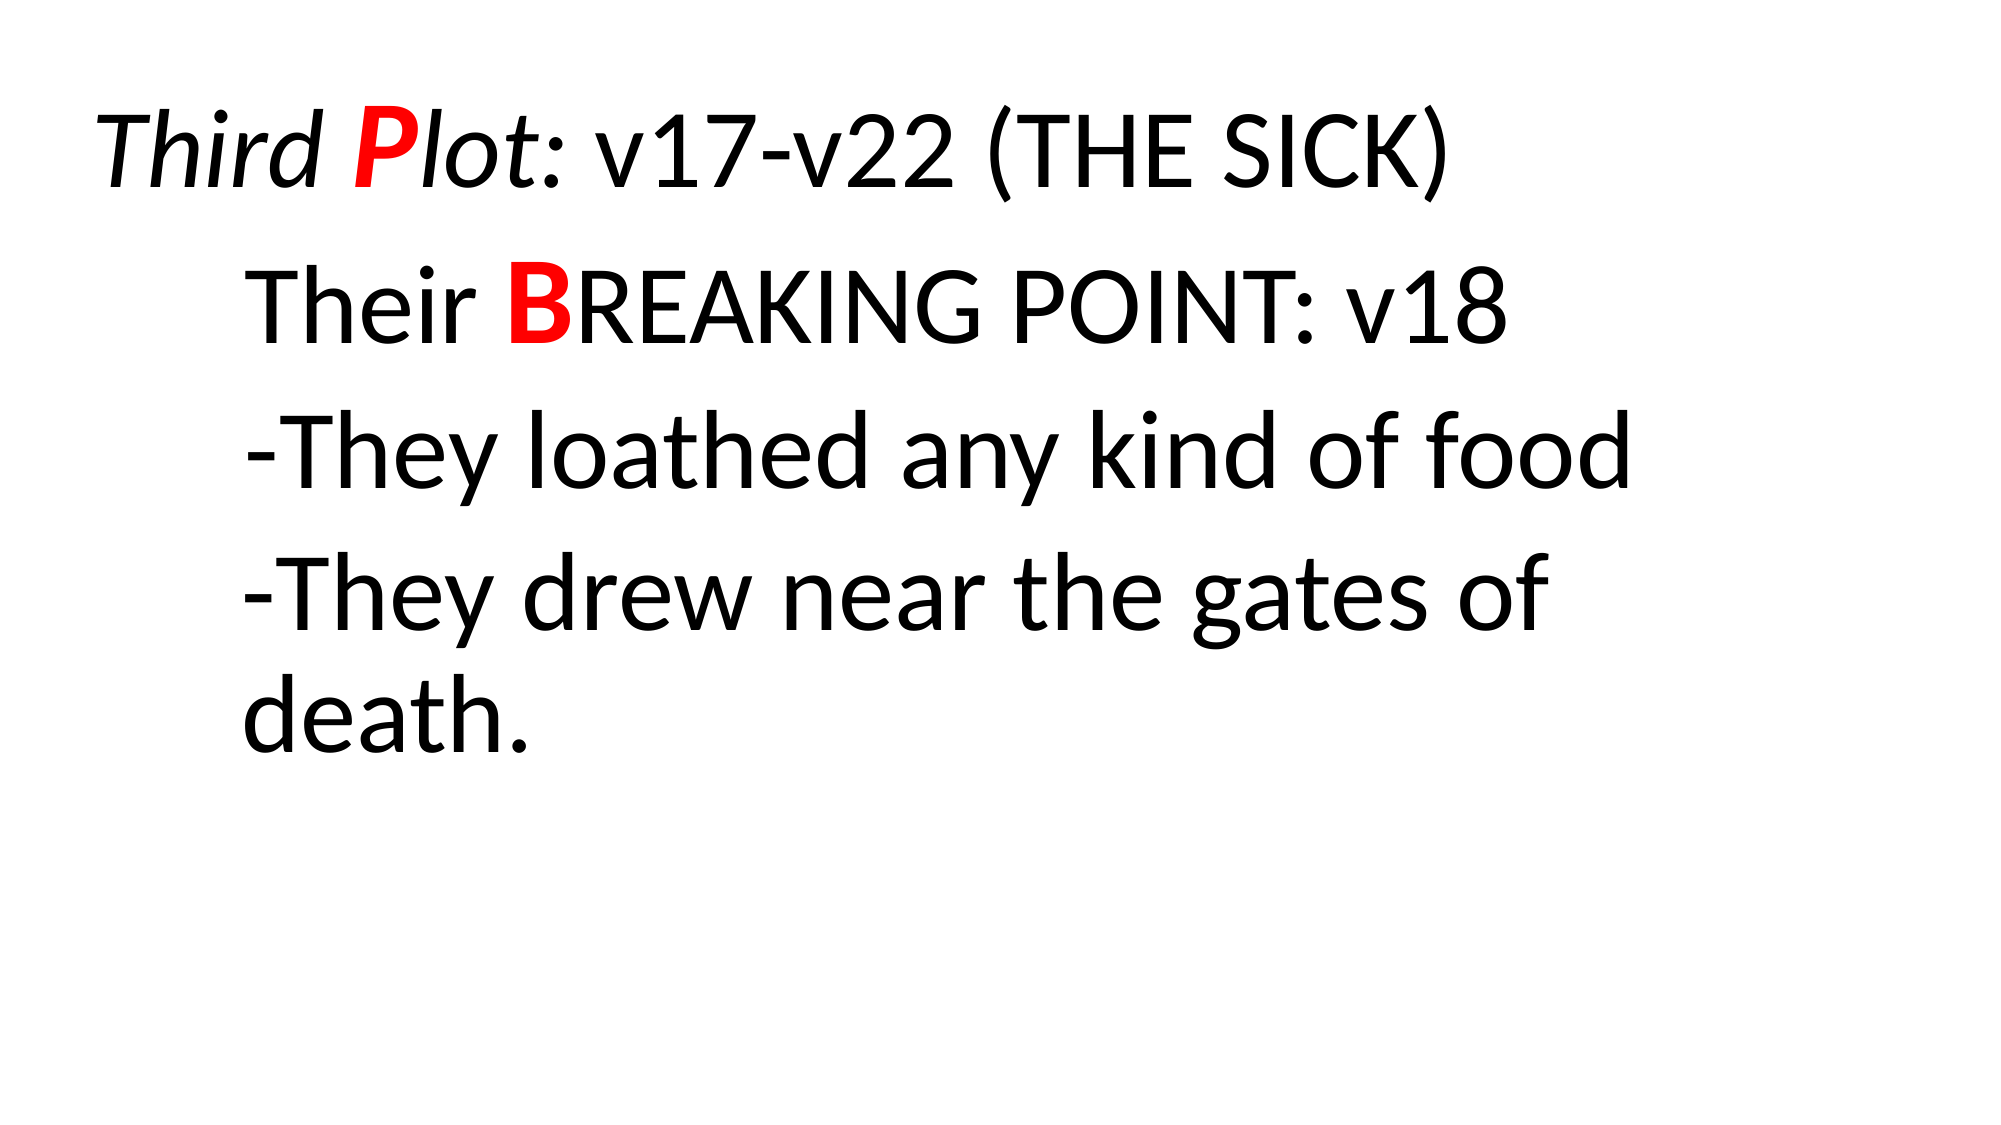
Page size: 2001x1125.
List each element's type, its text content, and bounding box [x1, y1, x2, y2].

list Third Plot: v17-v22 (THE SICK) Their BREAKING POINT: v18 -They loathed any kind of food -They drew near the gates of death. [76, 72, 1941, 1104]
